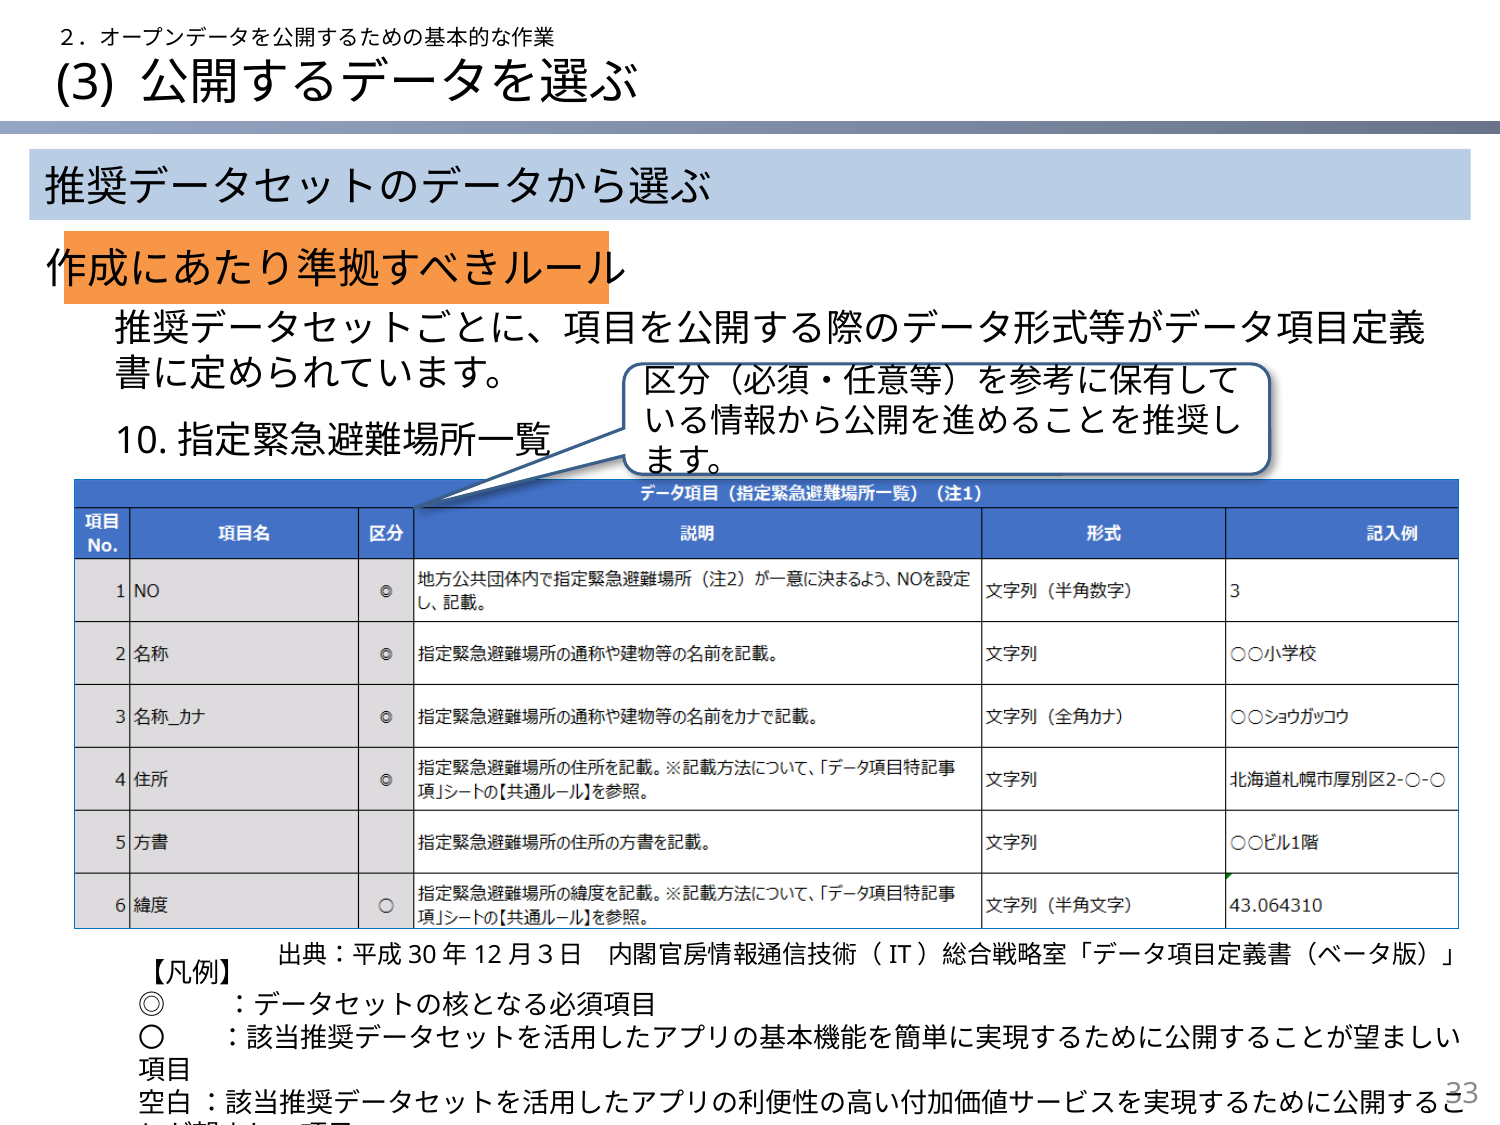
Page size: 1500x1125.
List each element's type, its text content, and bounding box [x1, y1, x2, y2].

text_box 推奨データセットごとに、項目を公開する際のデータ形式等がデータ項目定義書に定められています。 [100, 307, 1471, 390]
text_box 【凡例】 ◎ ：データセットの核となる必須項目 〇 ：該当推奨データセットを活用したアプリの基本機能を簡単に実現するために公開することが望ましい項目 空白 ：該当推奨データセットを活用したアプリの利便性の高い付加価値サービスを実現するために公開することが望ましい項目 [123, 947, 1495, 1125]
text_box 10.指定緊急避難場所一覧 [100, 397, 1471, 480]
text_box ２．オープンデータを公開するための基本的な作業 [41, 19, 1471, 58]
title (3) 公開するデータを選ぶ [41, 58, 1459, 119]
text_box 作成にあたり準拠すべきルール [64, 231, 609, 304]
text_box 区分（必須・任意等）を参考に保有している情報から公開を進めることを推奨します。 [622, 362, 1271, 397]
text_box 出典：平成30年12月３日 内閣官房情報通信技術（IT）総合戦略室「データ項目定義書（ベータ版）」 [194, 931, 1483, 947]
text_box 推奨データセットのデータから選ぶ [28, 148, 1472, 221]
picture [74, 479, 1459, 929]
